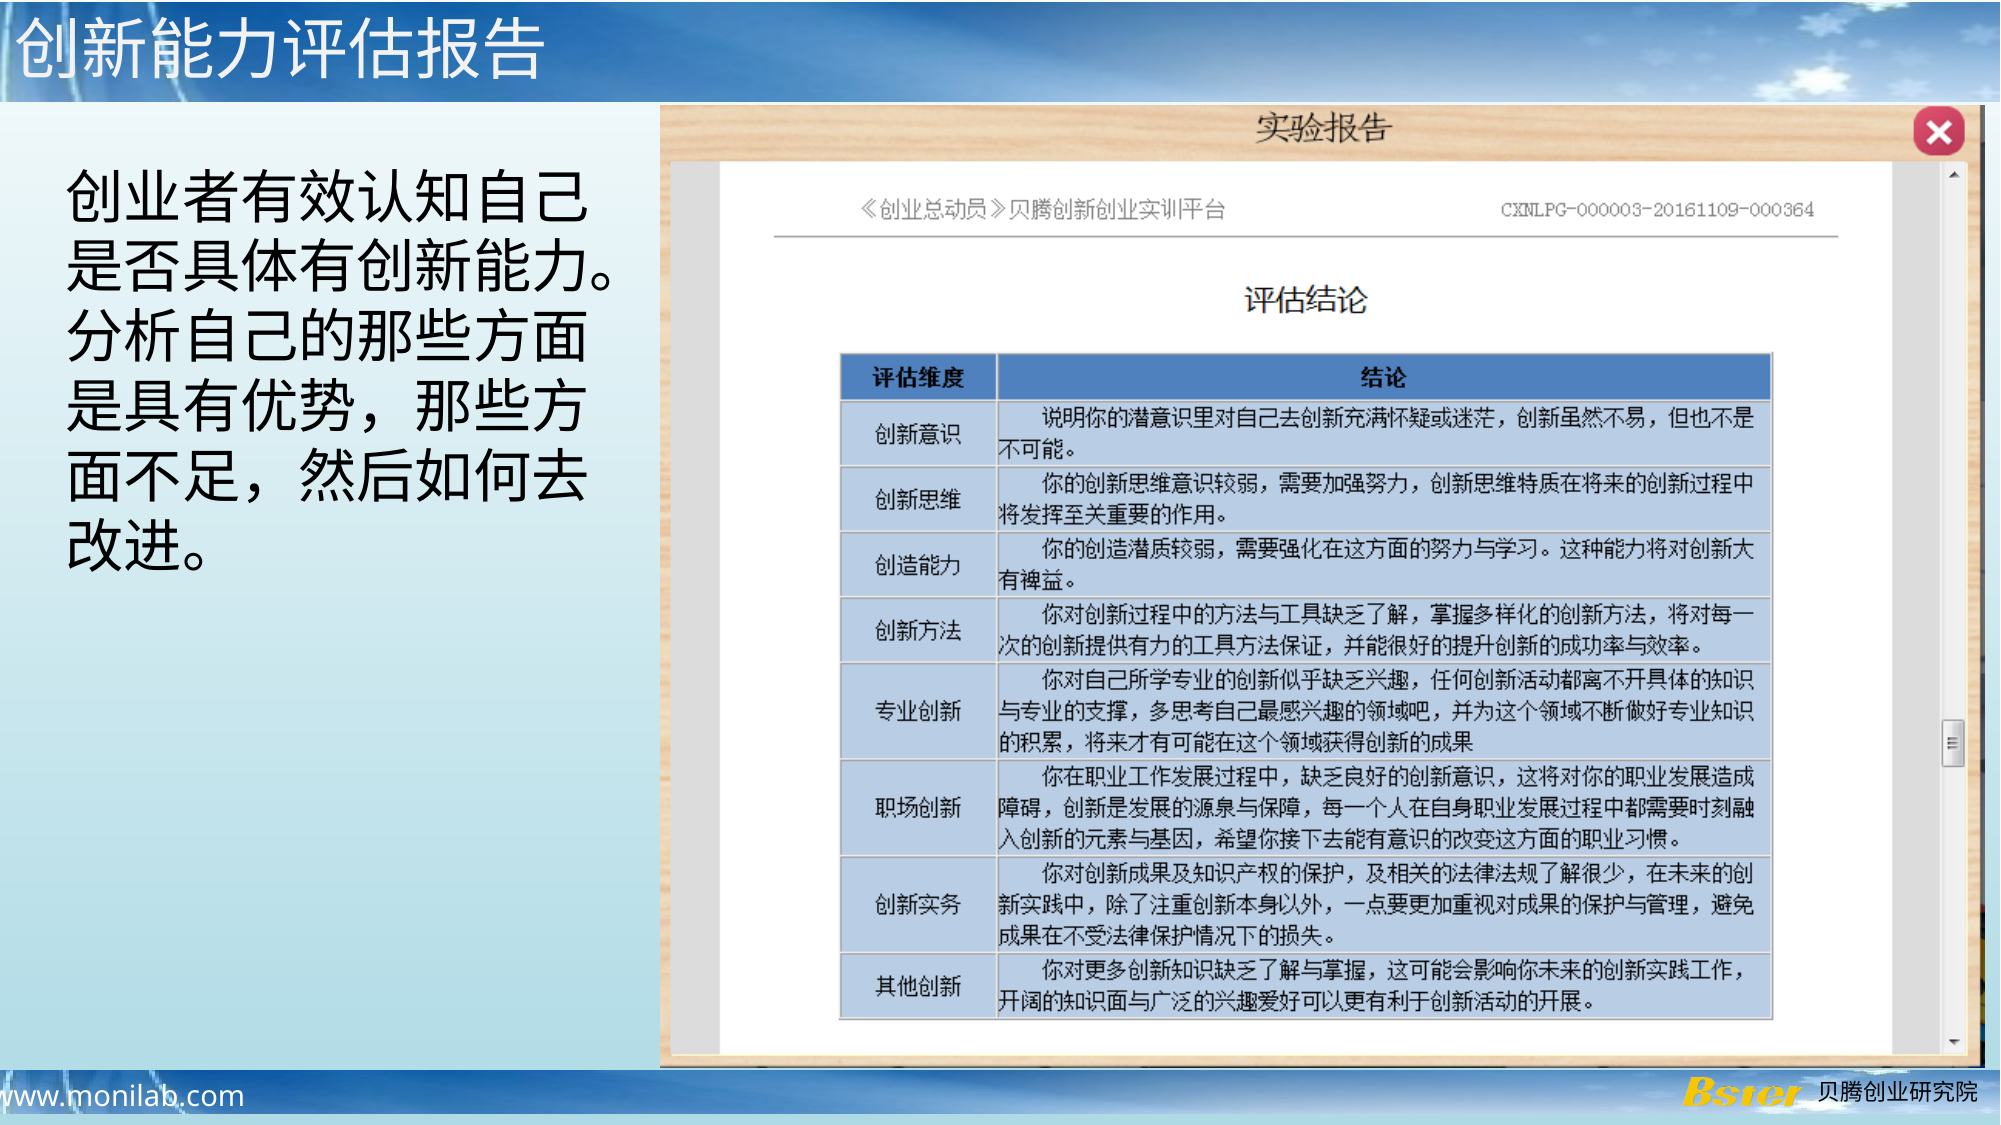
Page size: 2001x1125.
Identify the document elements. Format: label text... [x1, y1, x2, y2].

picture [659, 105, 1985, 1069]
text_box 创新能力评估报告 [0, 0, 2000, 95]
picture [0, 95, 2000, 102]
picture [0, 1070, 2000, 1114]
text_box 创业者有效认知自己是否具体有创新能力。分析自己的那些方面是具有优势，那些方面不足，然后如何去改进。 [50, 152, 614, 587]
